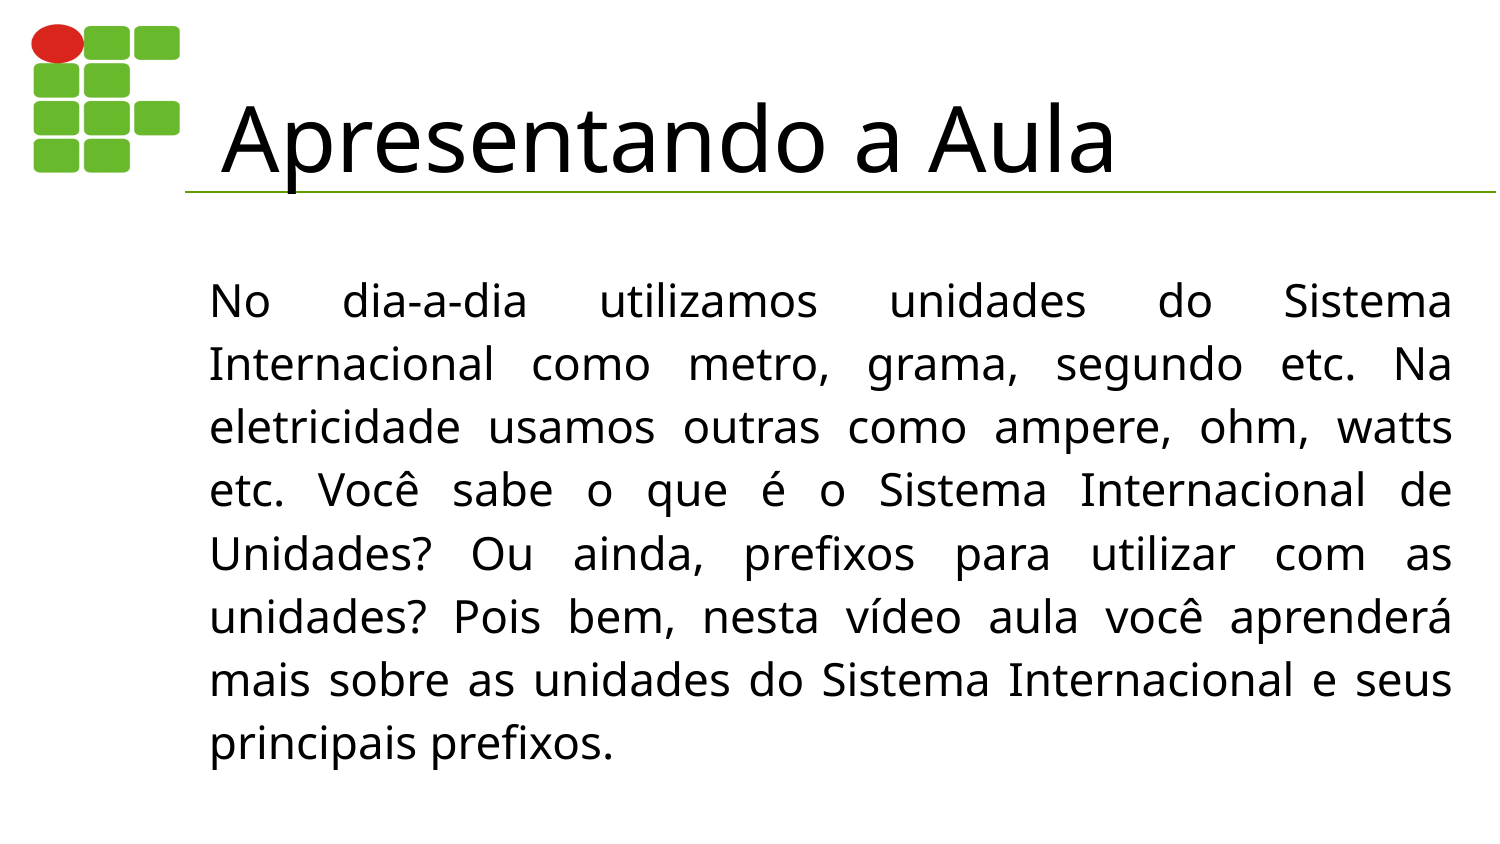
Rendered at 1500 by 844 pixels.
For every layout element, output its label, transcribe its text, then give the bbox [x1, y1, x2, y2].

picture [29, 23, 182, 174]
title Apresentando a Aula [206, 26, 1468, 207]
list No dia-a-dia utilizamos unidades do Sistema Internacional como metro, grama, segundo etc. Na eletricidade usamos outras como ampere, ohm, watts etc. Você sabe o que é o Sistema Internacional de Unidades? Ou ainda, prefixos para utilizar com as unidades? Pois bem, nesta vídeo aula você aprenderá mais sobre as unidades do Sistema Internacional e seus principais prefixos. [193, 248, 1469, 755]
